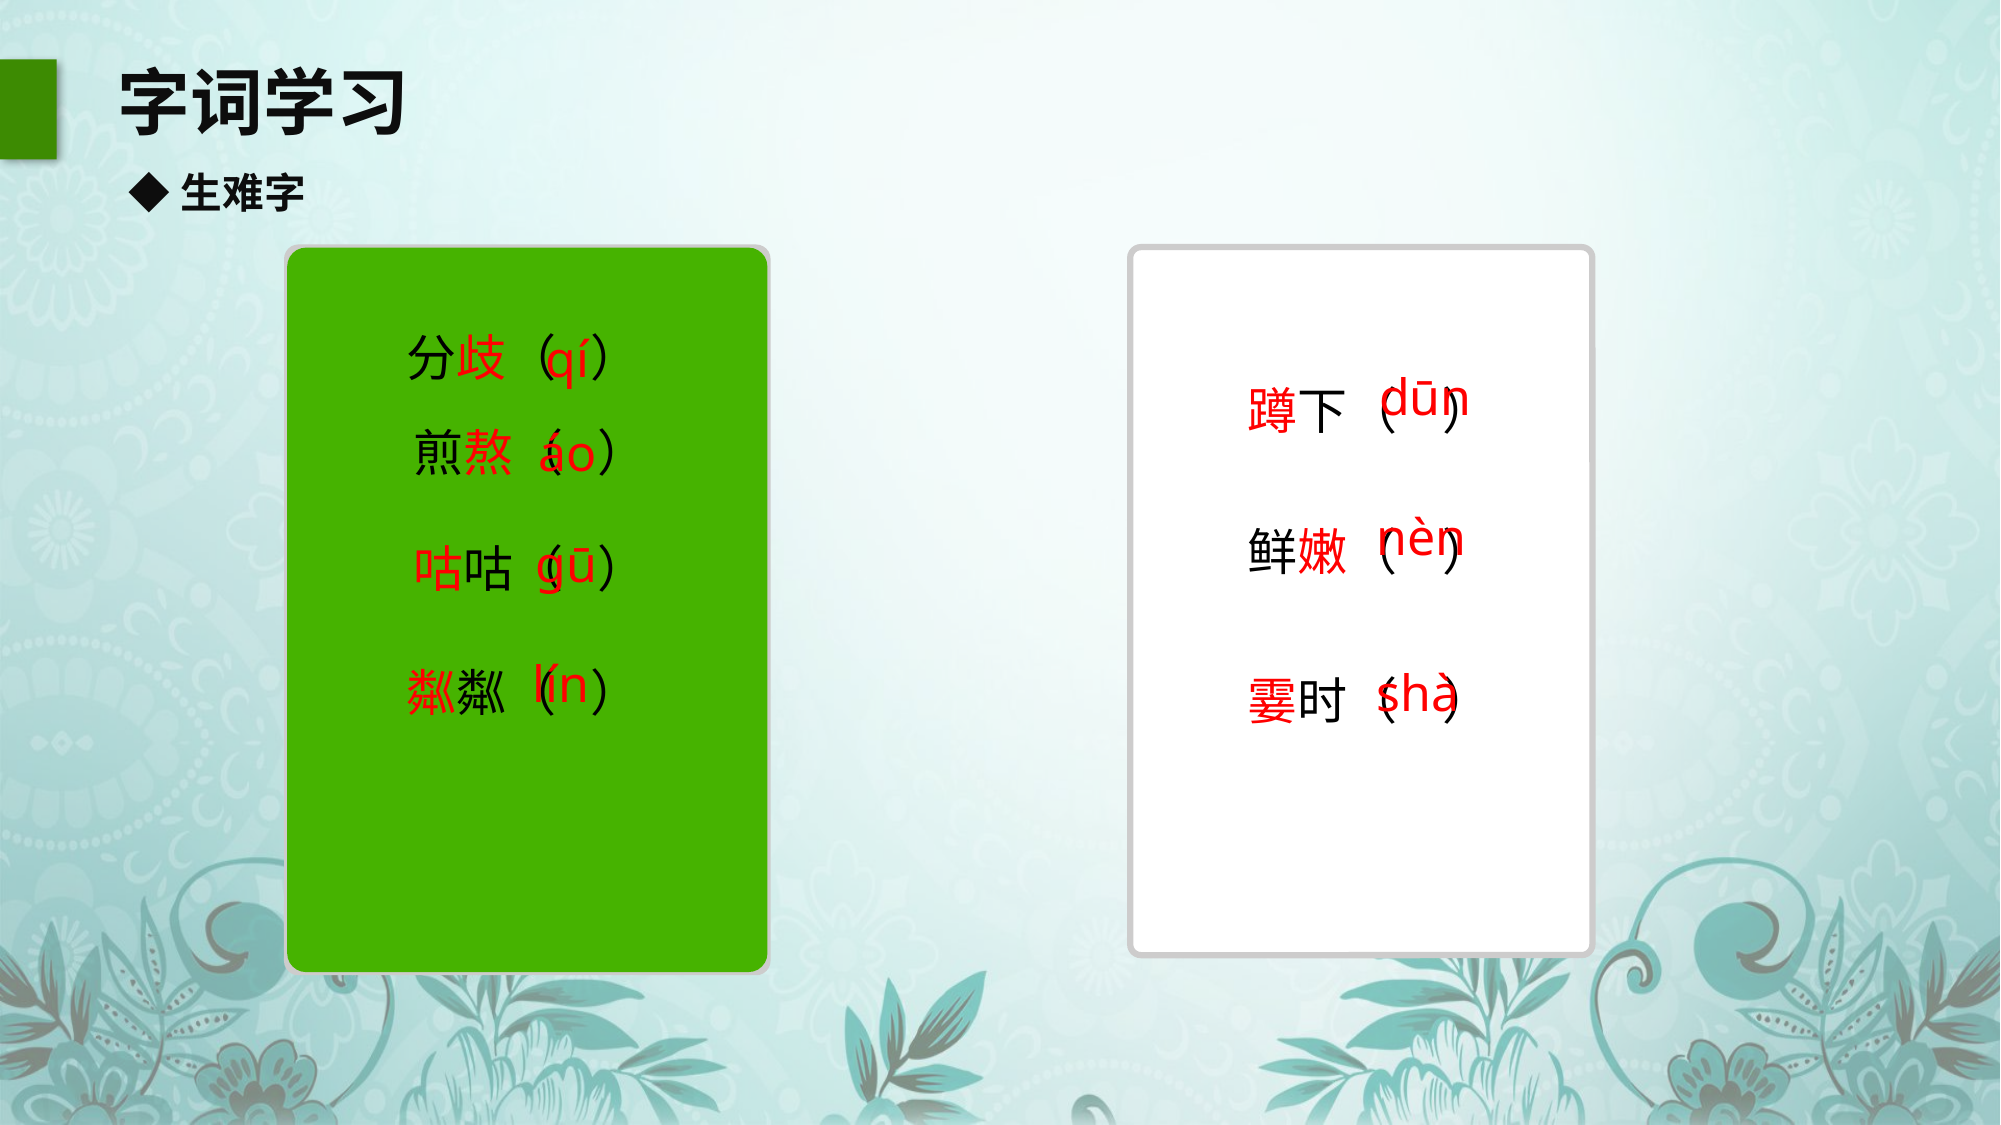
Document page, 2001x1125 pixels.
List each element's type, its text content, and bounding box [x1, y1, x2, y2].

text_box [287, 247, 768, 973]
text_box ◆生难字 [114, 159, 370, 225]
text_box [0, 58, 58, 160]
text_box 字词学习 [102, 49, 424, 152]
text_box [1130, 247, 1593, 956]
